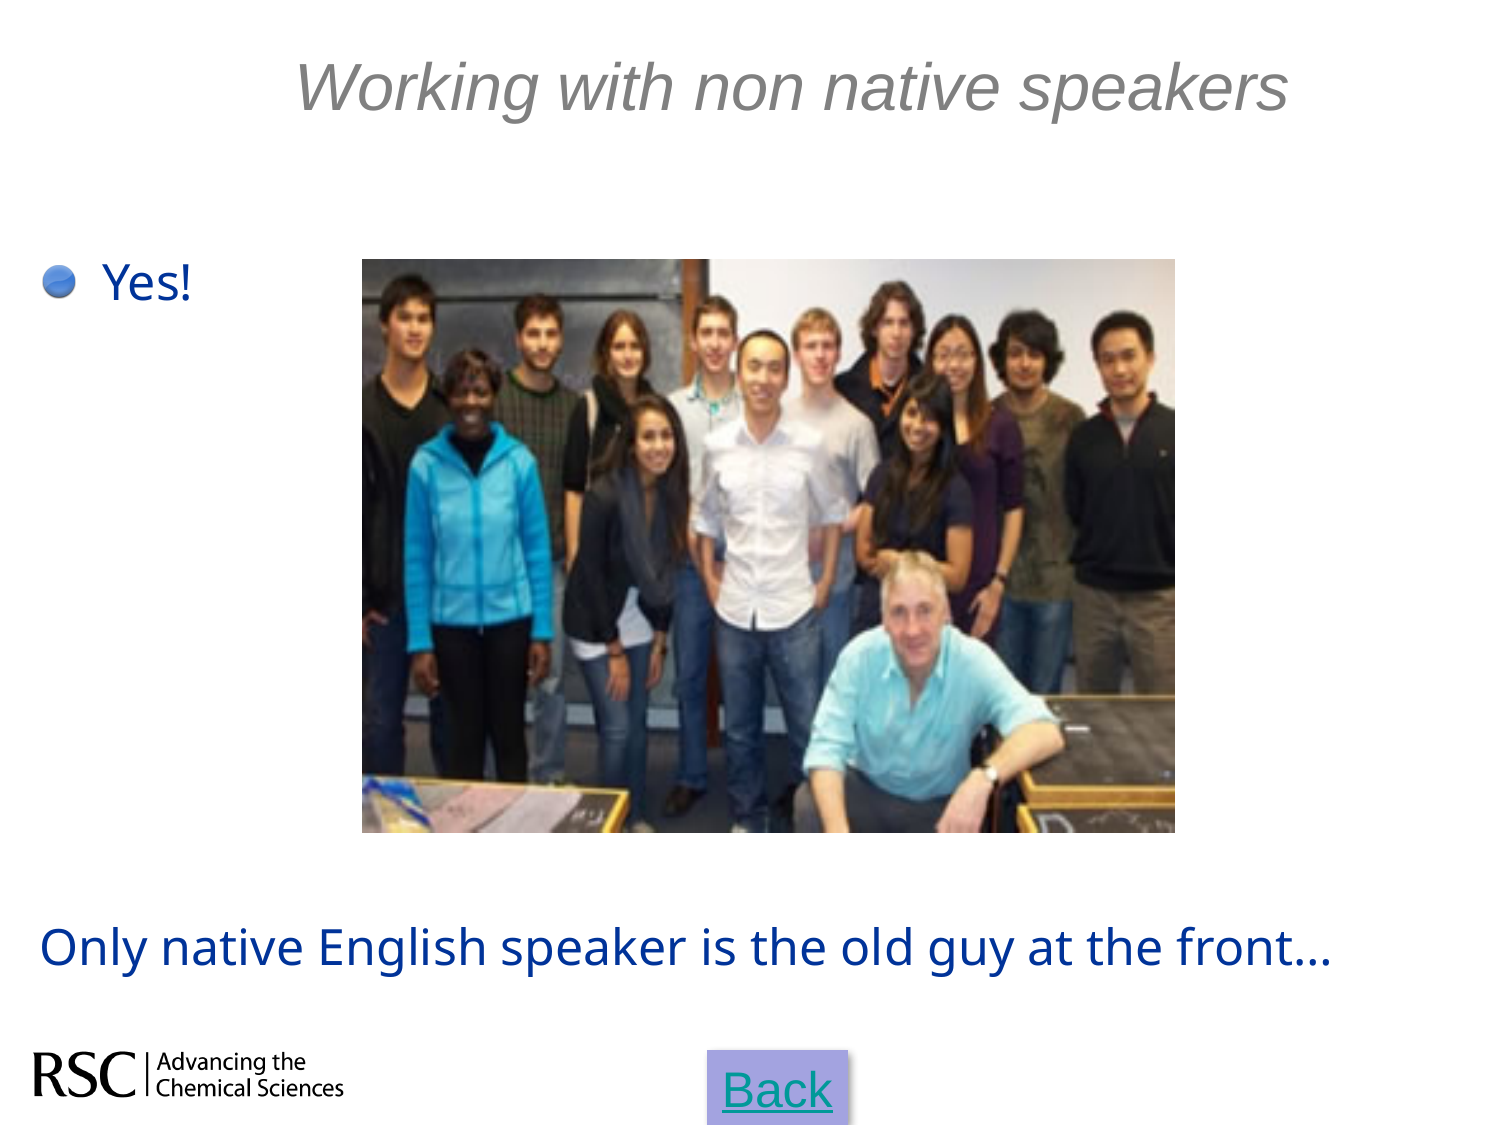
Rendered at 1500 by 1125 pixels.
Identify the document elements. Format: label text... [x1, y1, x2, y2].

text_box Back [707, 1050, 848, 1125]
title Working with non native speakers [30, 35, 1307, 131]
text_box Yes! Only native English speaker is the old guy at the front… [31, 172, 1484, 1051]
picture [362, 259, 1176, 834]
picture [39, 261, 78, 300]
